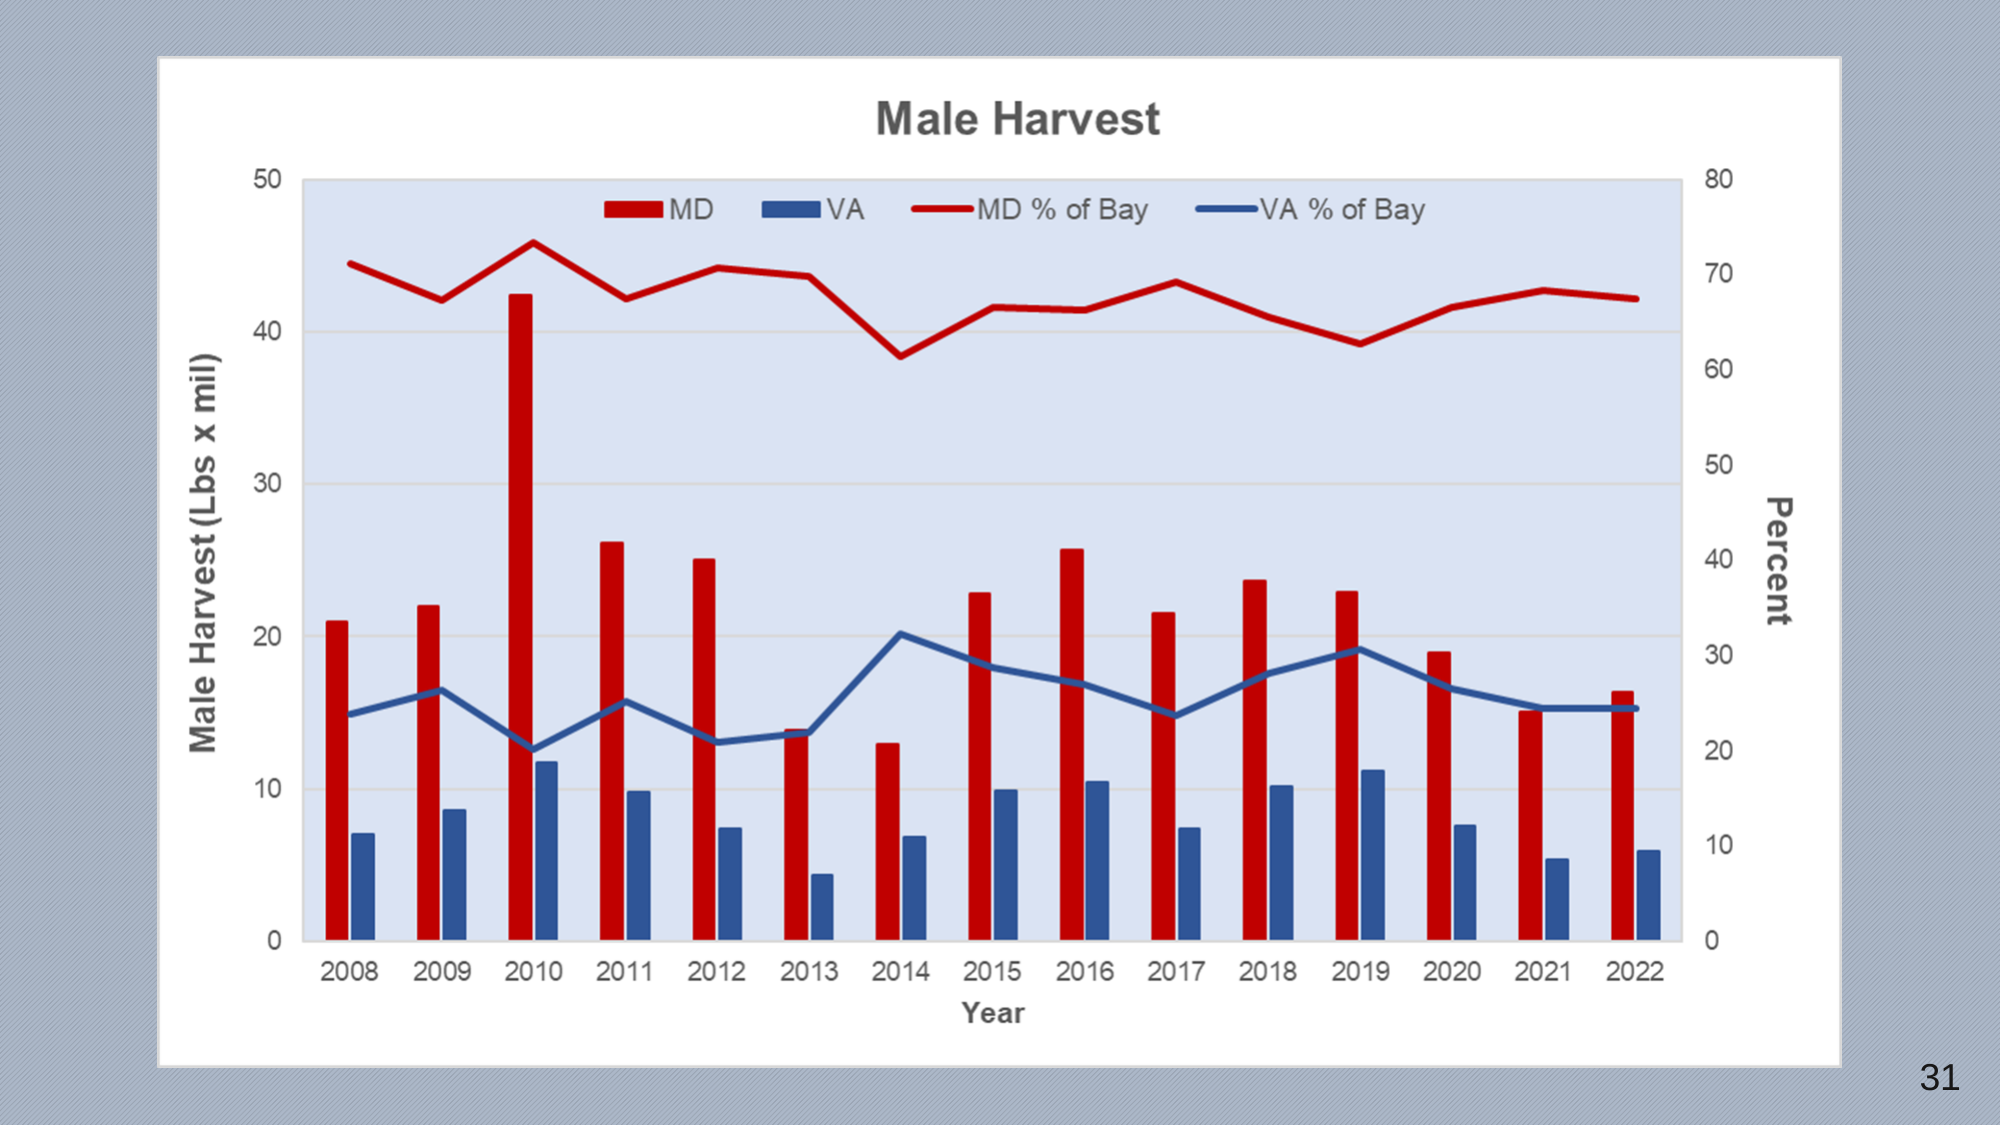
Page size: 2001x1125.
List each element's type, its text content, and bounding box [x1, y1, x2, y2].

slide_number 31 [1526, 1045, 1977, 1106]
picture [157, 56, 1843, 1069]
